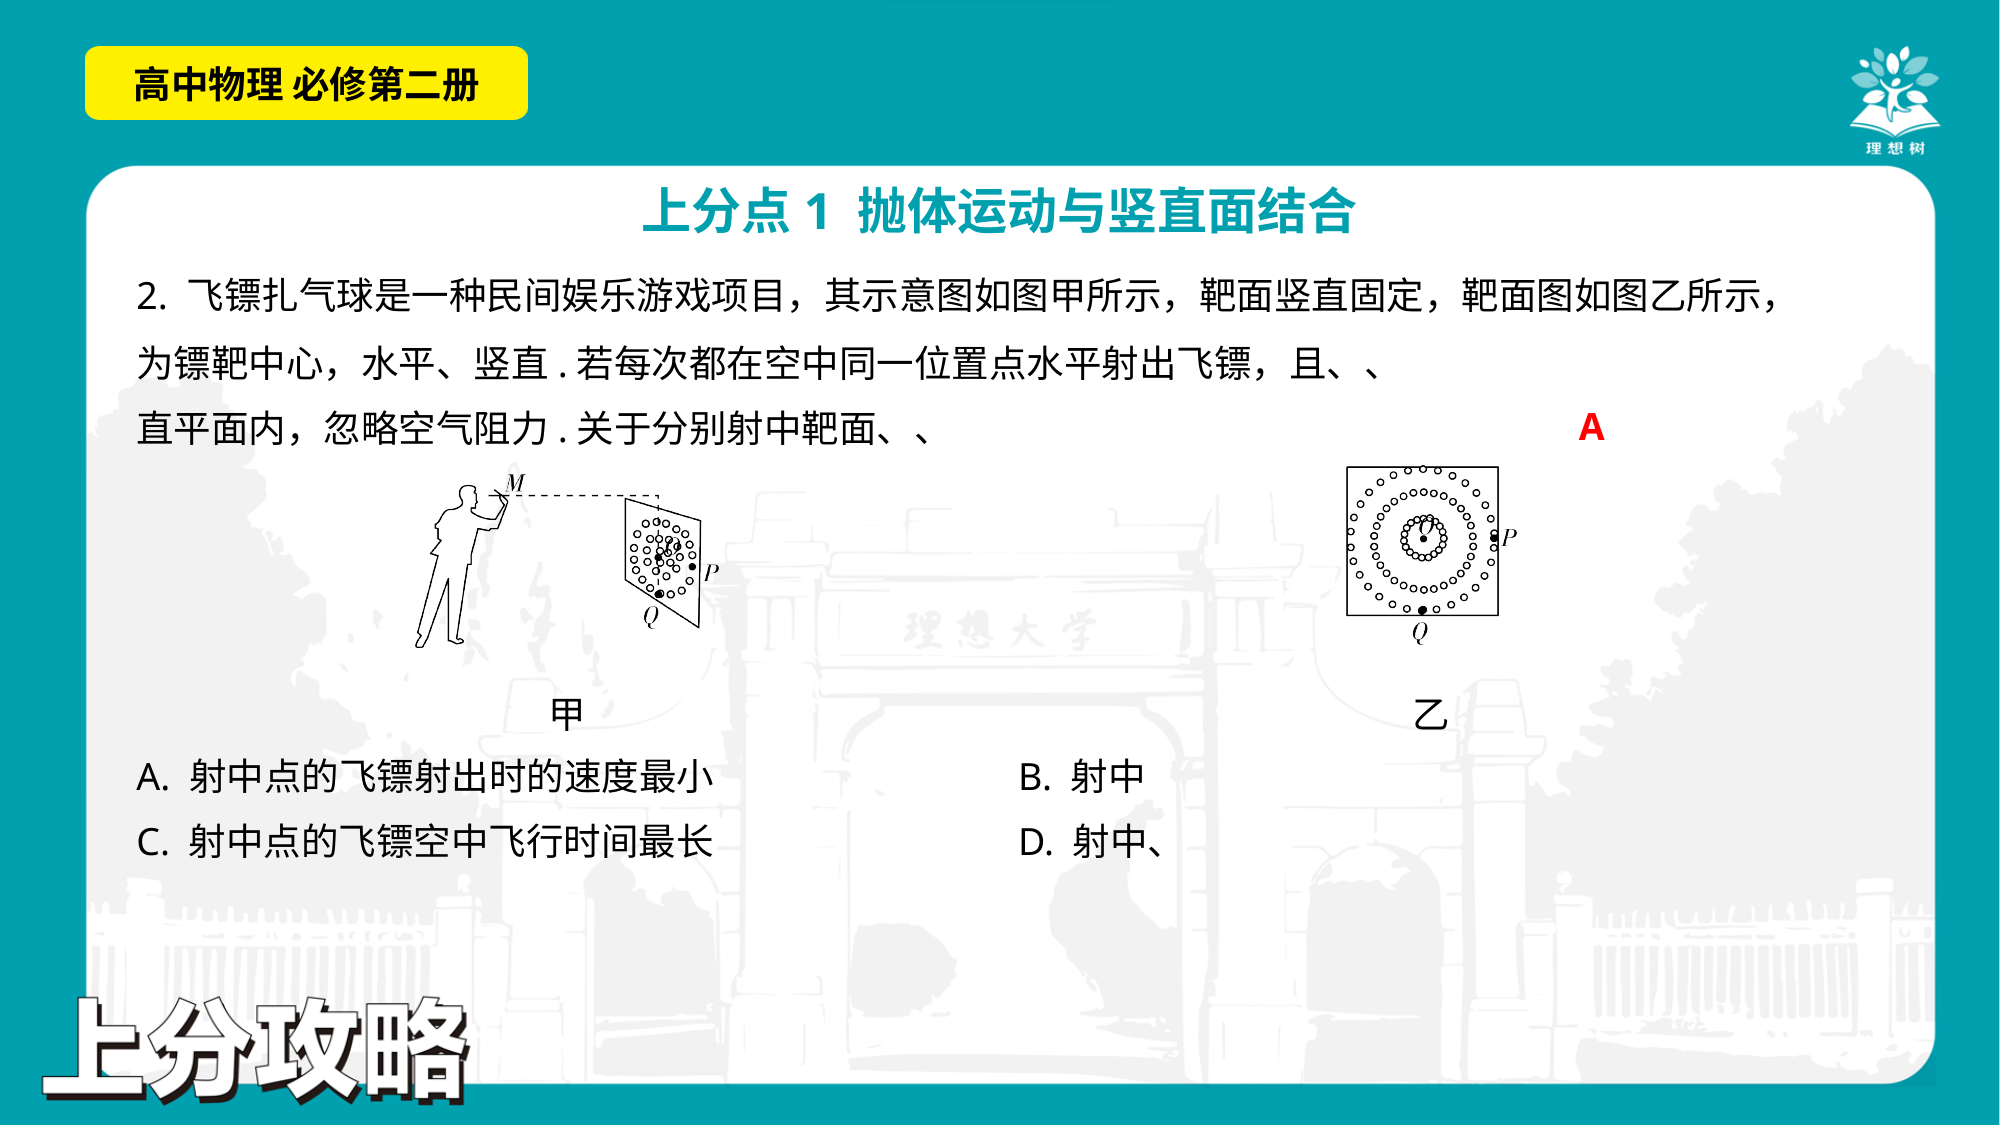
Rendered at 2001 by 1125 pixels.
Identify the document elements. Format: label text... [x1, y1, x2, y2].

text_box 甲 [543, 668, 591, 795]
text_box 乙 [1408, 668, 1455, 795]
text_box A [1564, 383, 1620, 442]
picture [0, 0, 2000, 1125]
